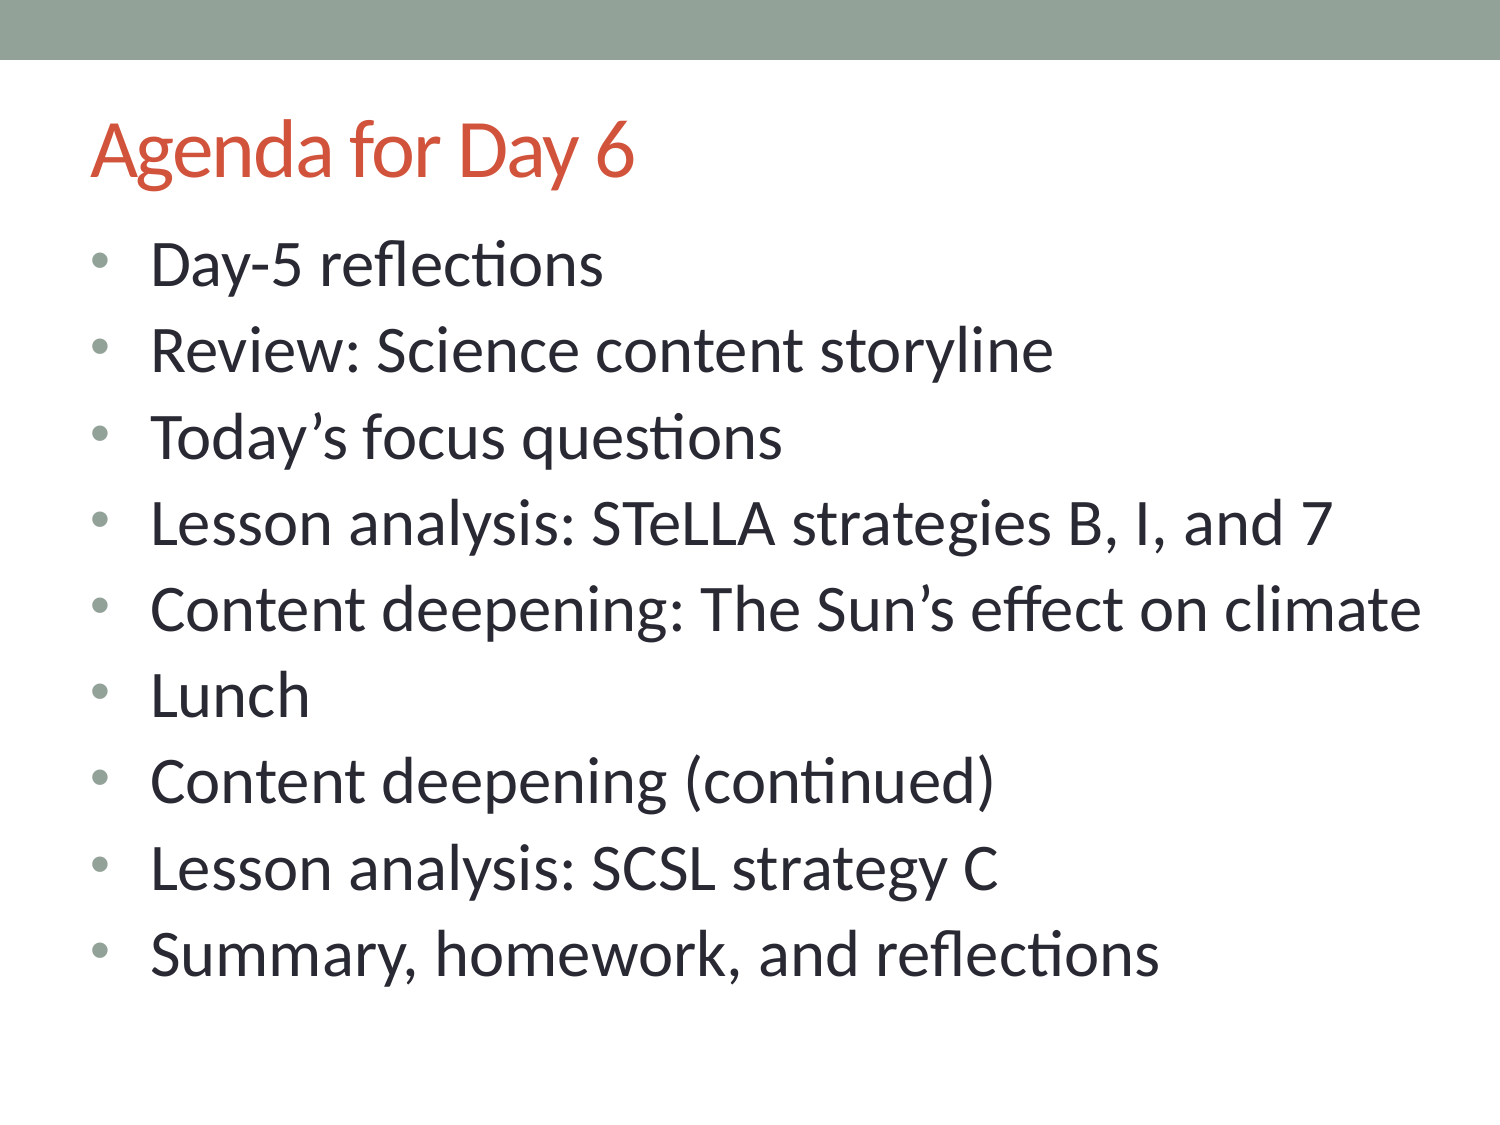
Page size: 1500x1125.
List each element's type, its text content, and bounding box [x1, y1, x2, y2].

title Agenda for Day 6 [75, 62, 1425, 212]
list Day-5 reflections Review: Science content storyline Today’s focus questions Lesson analysis: STeLLA strategies B, I, and 7 Content deepening: The Sun’s effect on climate Lunch Content deepening (continued) Lesson analysis: SCSL strategy C Summary, homework, and reflections [75, 212, 1463, 1075]
